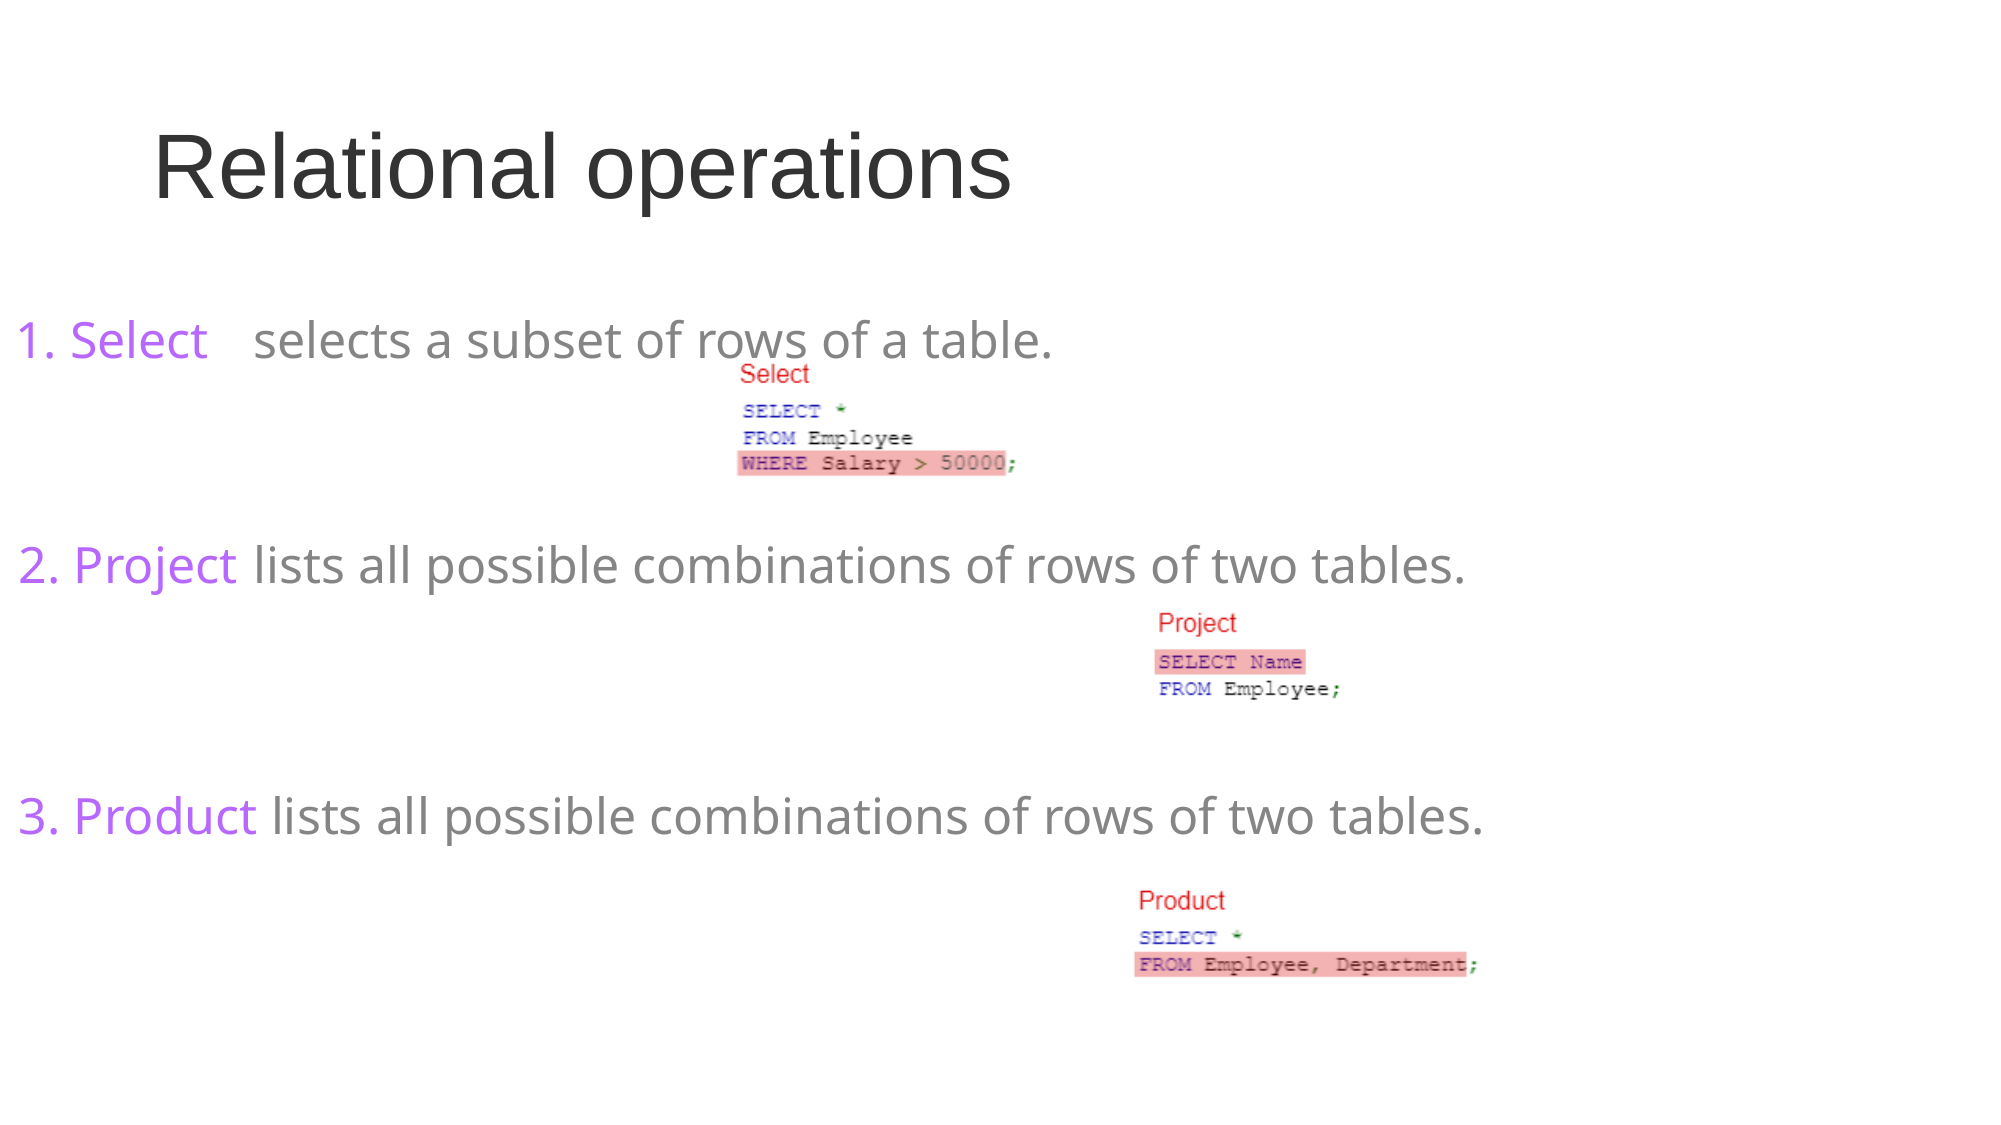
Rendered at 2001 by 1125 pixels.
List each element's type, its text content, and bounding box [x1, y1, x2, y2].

title Relational operations [137, 59, 1863, 278]
table_header 2. Project [18, 529, 253, 598]
table_header selects a subset of rows of a table. [238, 298, 1743, 381]
picture [1105, 855, 1506, 1032]
table_header lists all possible combinations of rows of two tables. [253, 529, 1777, 598]
table_header 3. Product [18, 780, 270, 850]
picture [1144, 596, 1369, 722]
table_header 1. Select [0, 298, 238, 381]
table_header lists all possible combinations of rows of two tables. [270, 780, 1862, 850]
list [715, 350, 1046, 517]
